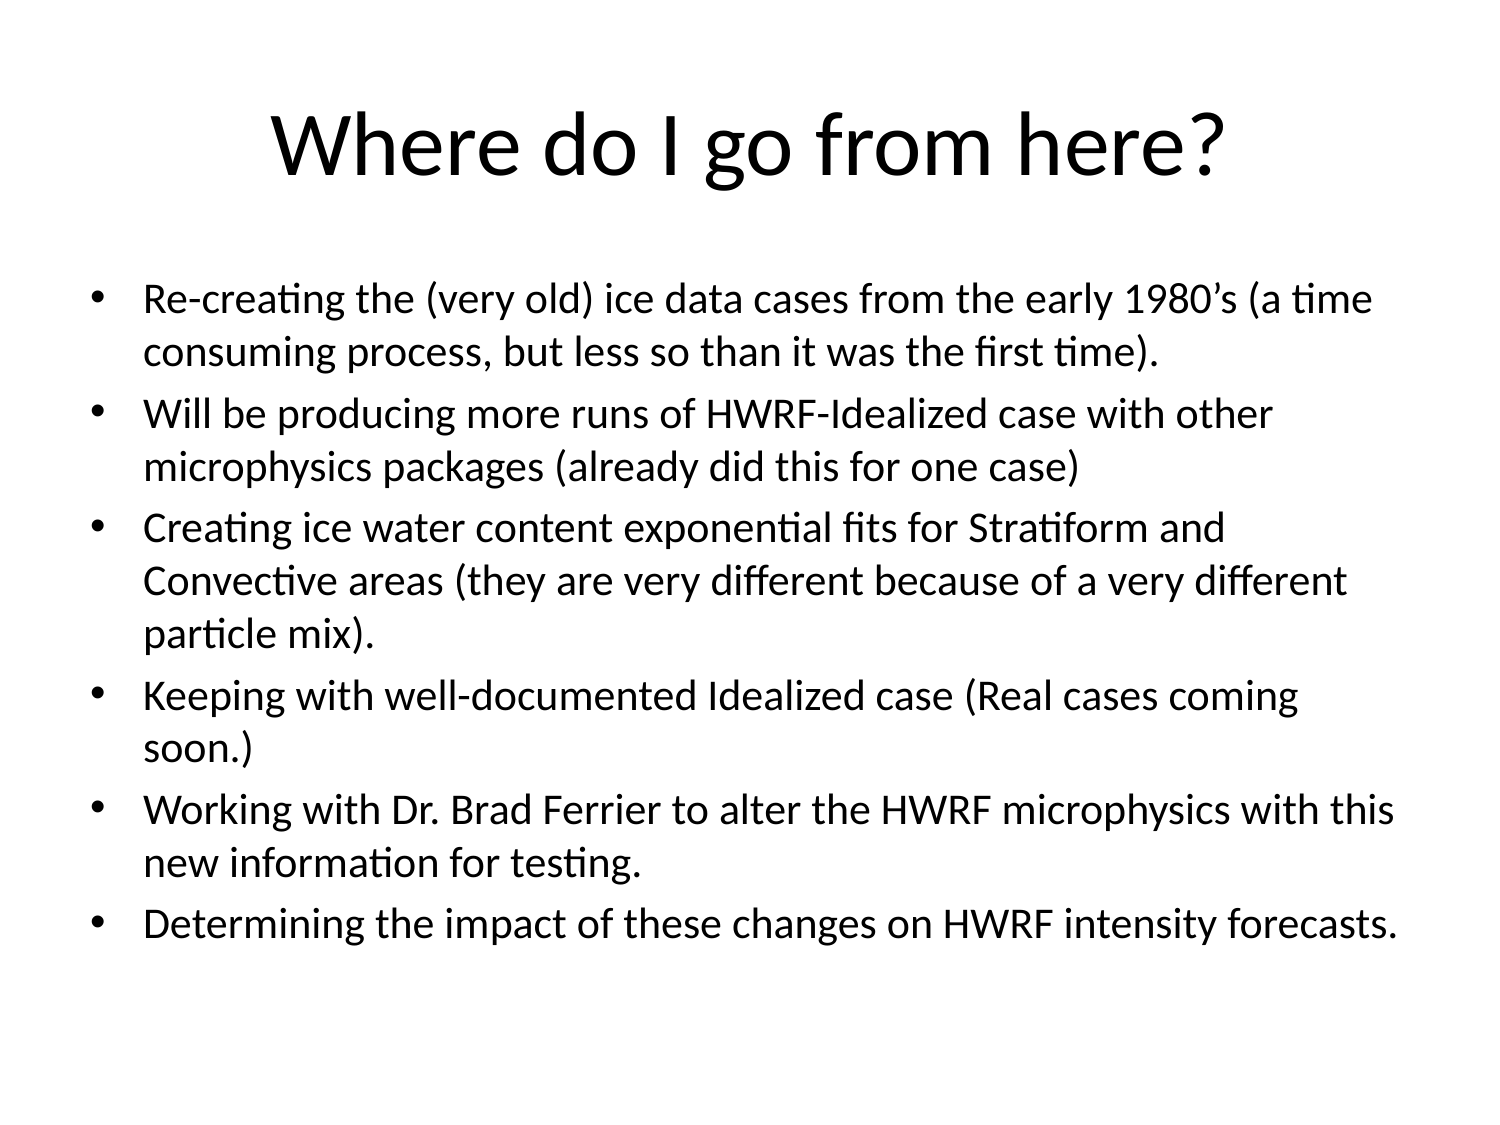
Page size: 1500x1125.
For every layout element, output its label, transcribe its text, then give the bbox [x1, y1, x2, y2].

list Re-creating the (very old) ice data cases from the early 1980’s (a time consuming process, but less so than it was the first time). Will be producing more runs of HWRF-Idealized case with other microphysics packages (already did this for one case) Creating ice water content exponential fits for Stratiform and Convective areas (they are very different because of a very different particle mix). Keeping with well-documented Idealized case (Real cases coming soon.) Working with Dr. Brad Ferrier to alter the HWRF microphysics with this new information for testing. Determining the impact of these changes on HWRF intensity forecasts. [75, 262, 1425, 1005]
title Where do I go from here? [75, 45, 1425, 233]
